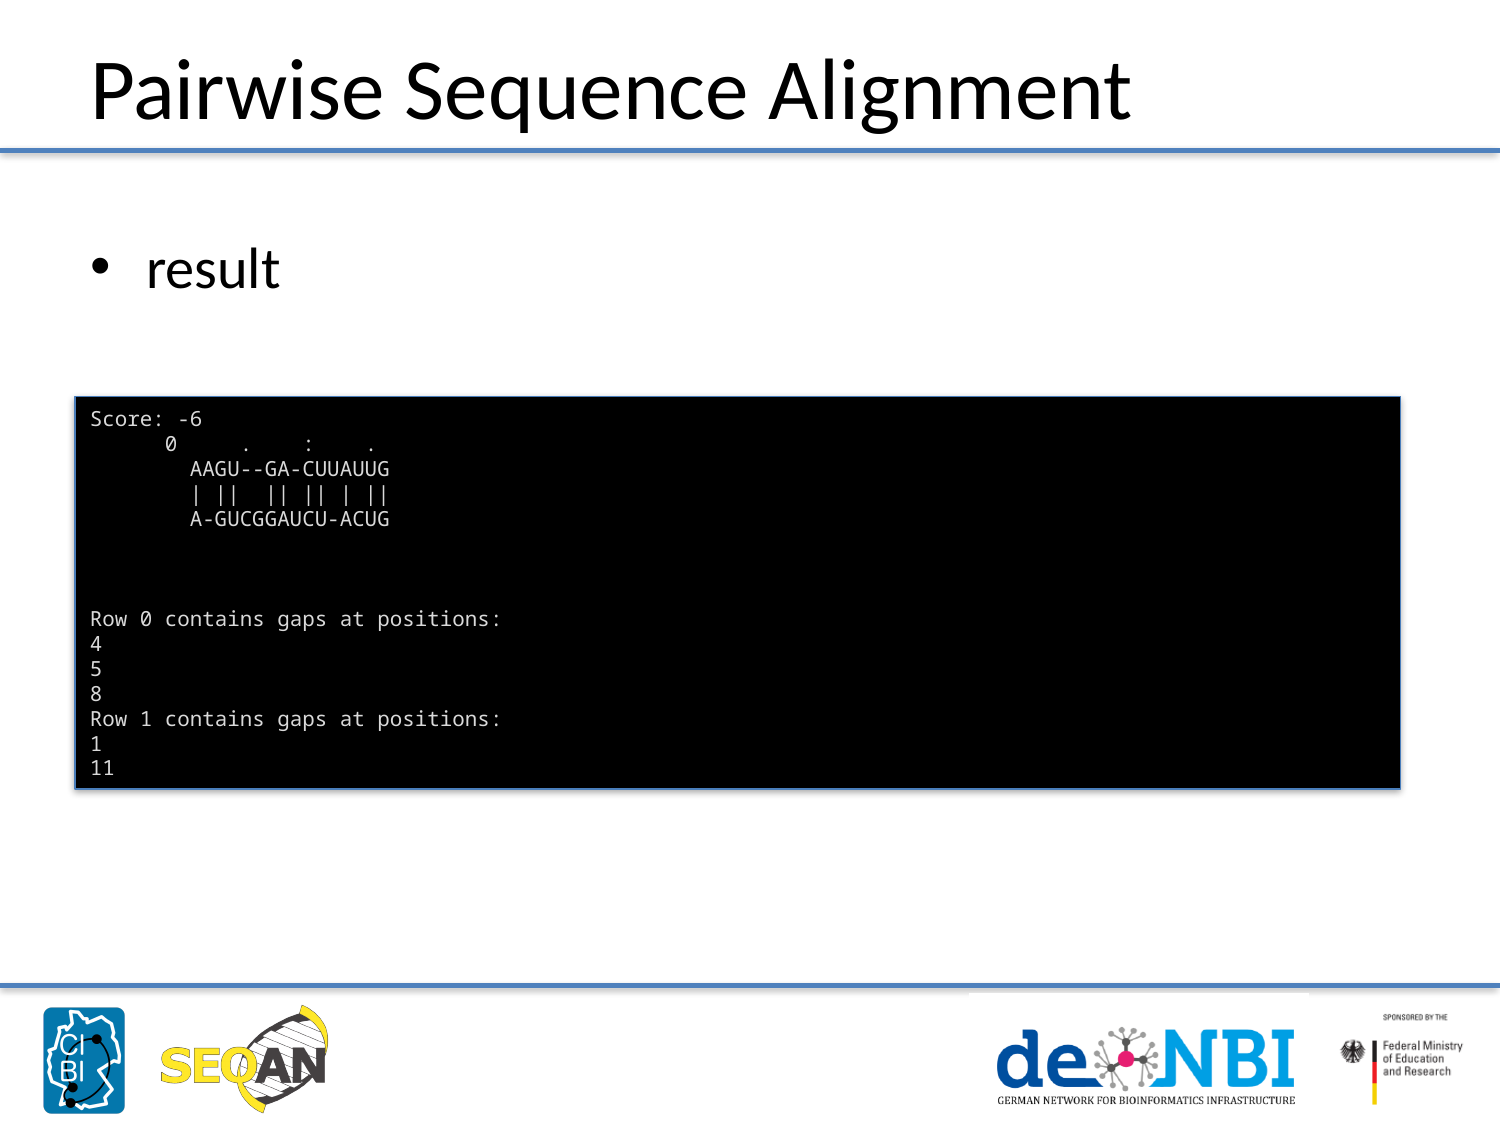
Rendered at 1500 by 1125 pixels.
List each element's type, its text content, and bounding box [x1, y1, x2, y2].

picture [969, 993, 1309, 1122]
list result [75, 222, 1425, 888]
text_box Score: -6 0 . : . AAGU--GA-CUUAUUG | || || || | || A-GUCGGAUCU-ACUG Row 0 contains gaps at positions: 4 5 8 Row 1 contains gaps at positions: 1 11 [74, 396, 1401, 790]
picture [141, 1002, 332, 1121]
picture [48, 1010, 120, 1109]
title Pairwise Sequence Alignment [75, 25, 1425, 145]
